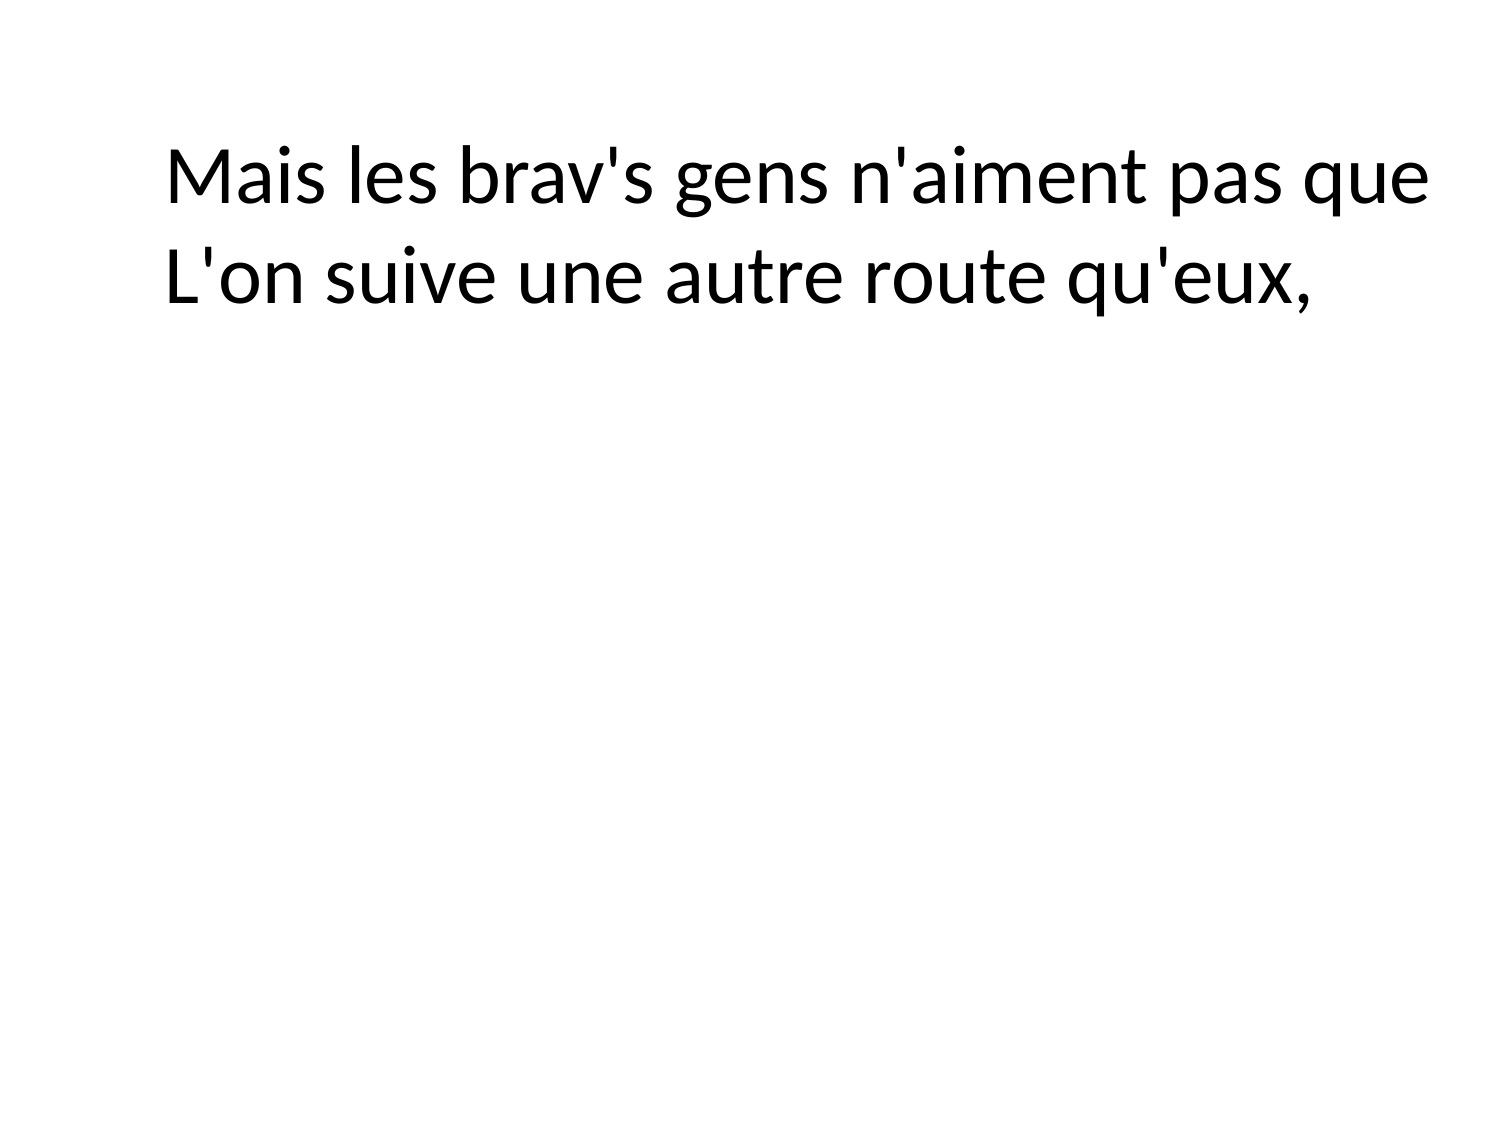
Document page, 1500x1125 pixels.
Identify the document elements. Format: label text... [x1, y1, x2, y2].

text_box Mais les brav's gens n'aiment pas que L'on suive une autre route qu'eux, [149, 112, 1500, 428]
